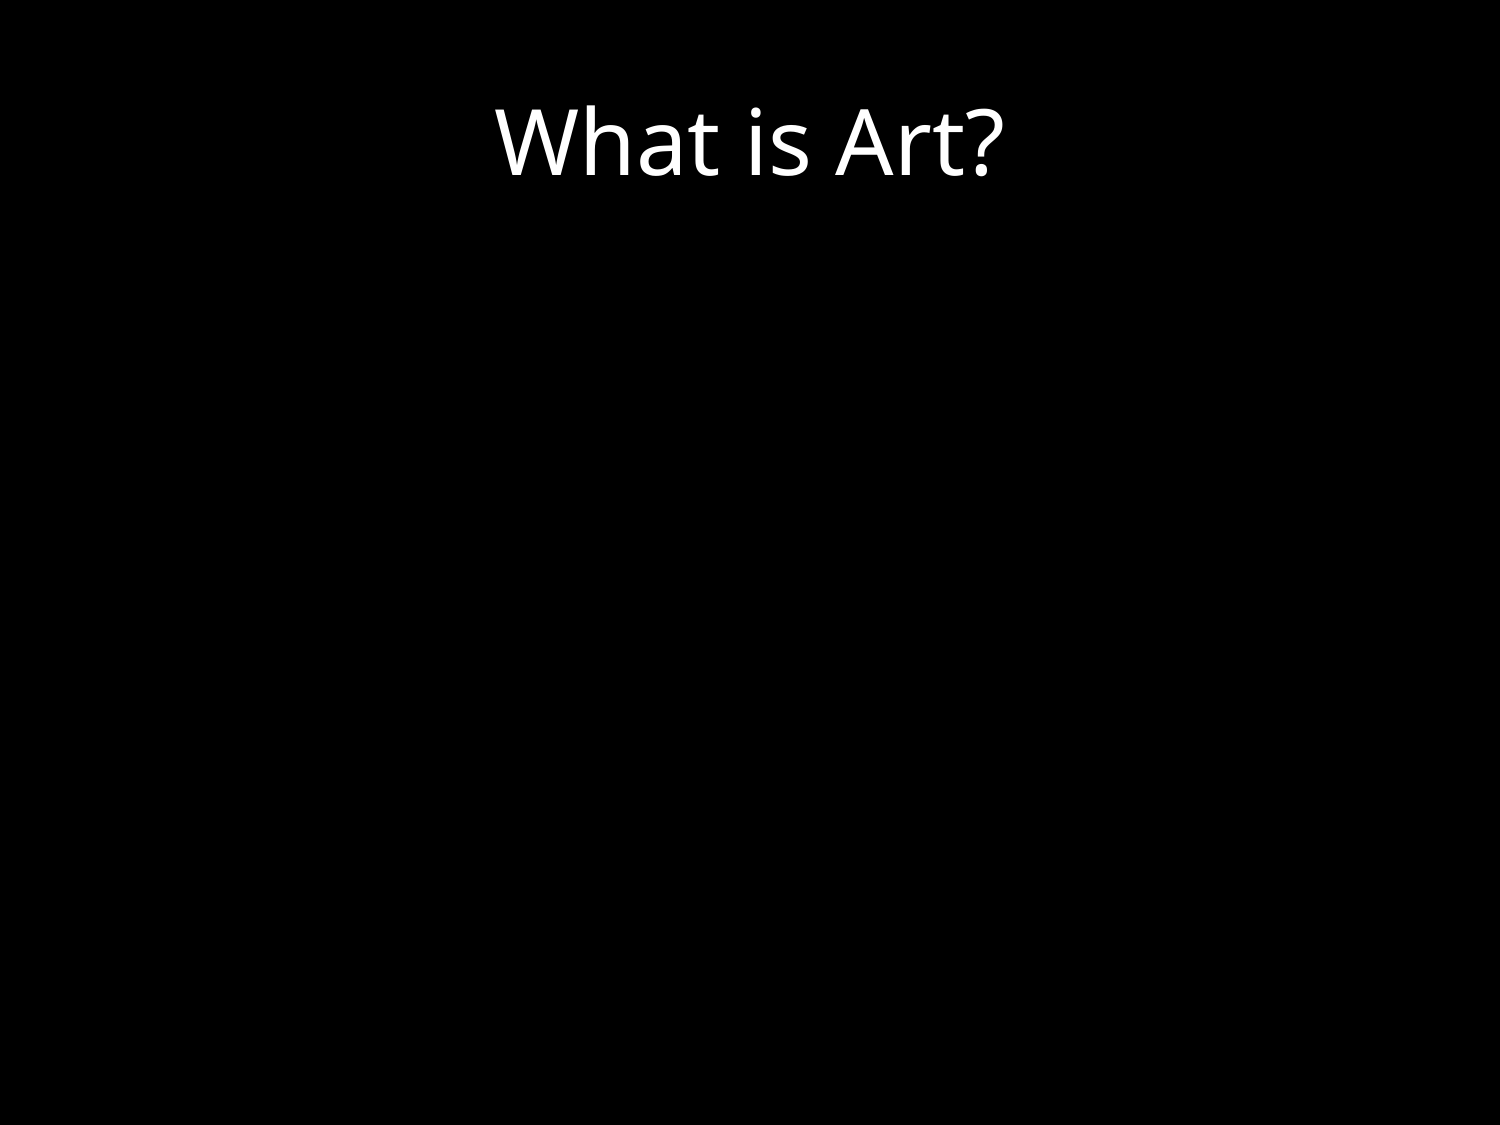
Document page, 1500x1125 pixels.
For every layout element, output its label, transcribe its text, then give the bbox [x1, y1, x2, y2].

title What is Art? [75, 45, 1425, 233]
